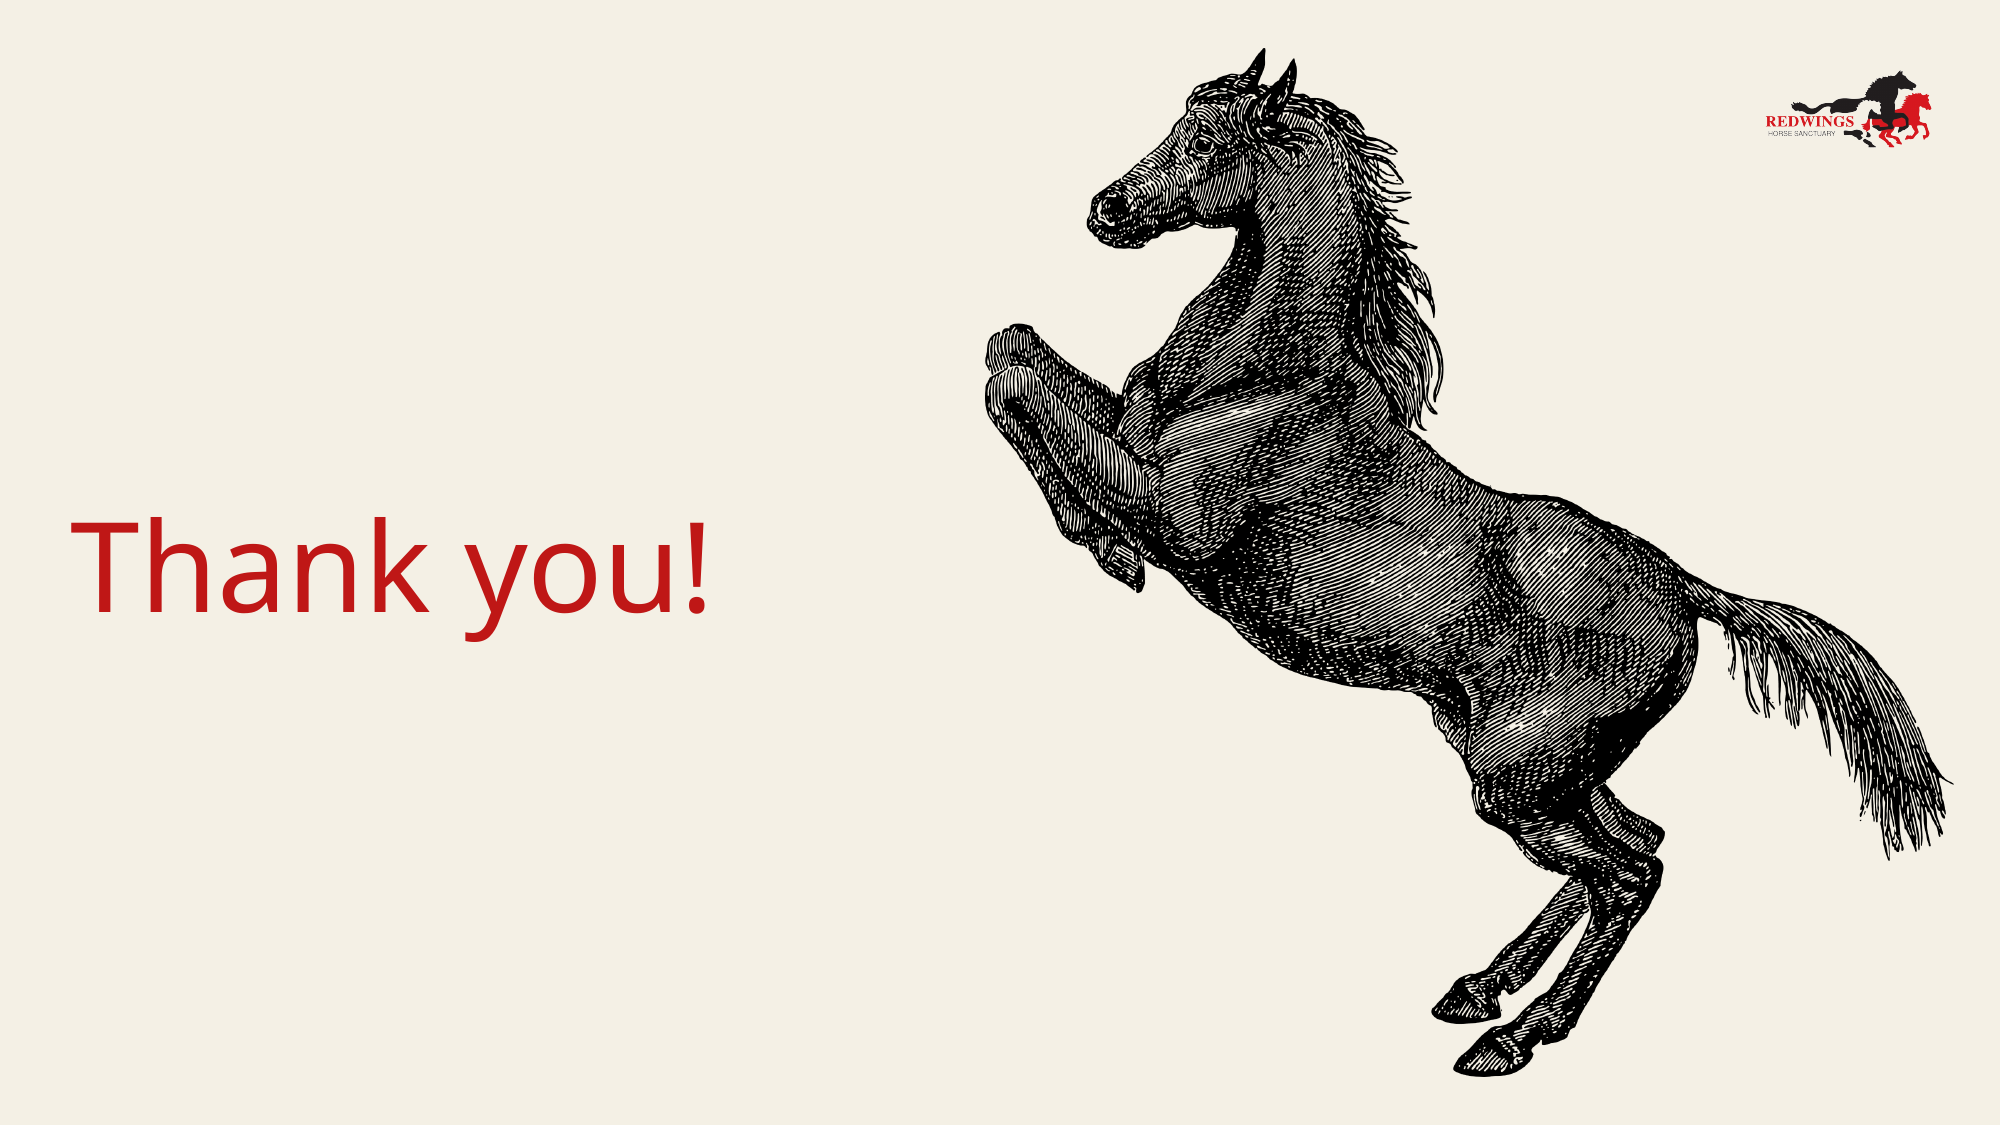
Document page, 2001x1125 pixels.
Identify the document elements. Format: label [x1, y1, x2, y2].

picture [985, 48, 1954, 1077]
